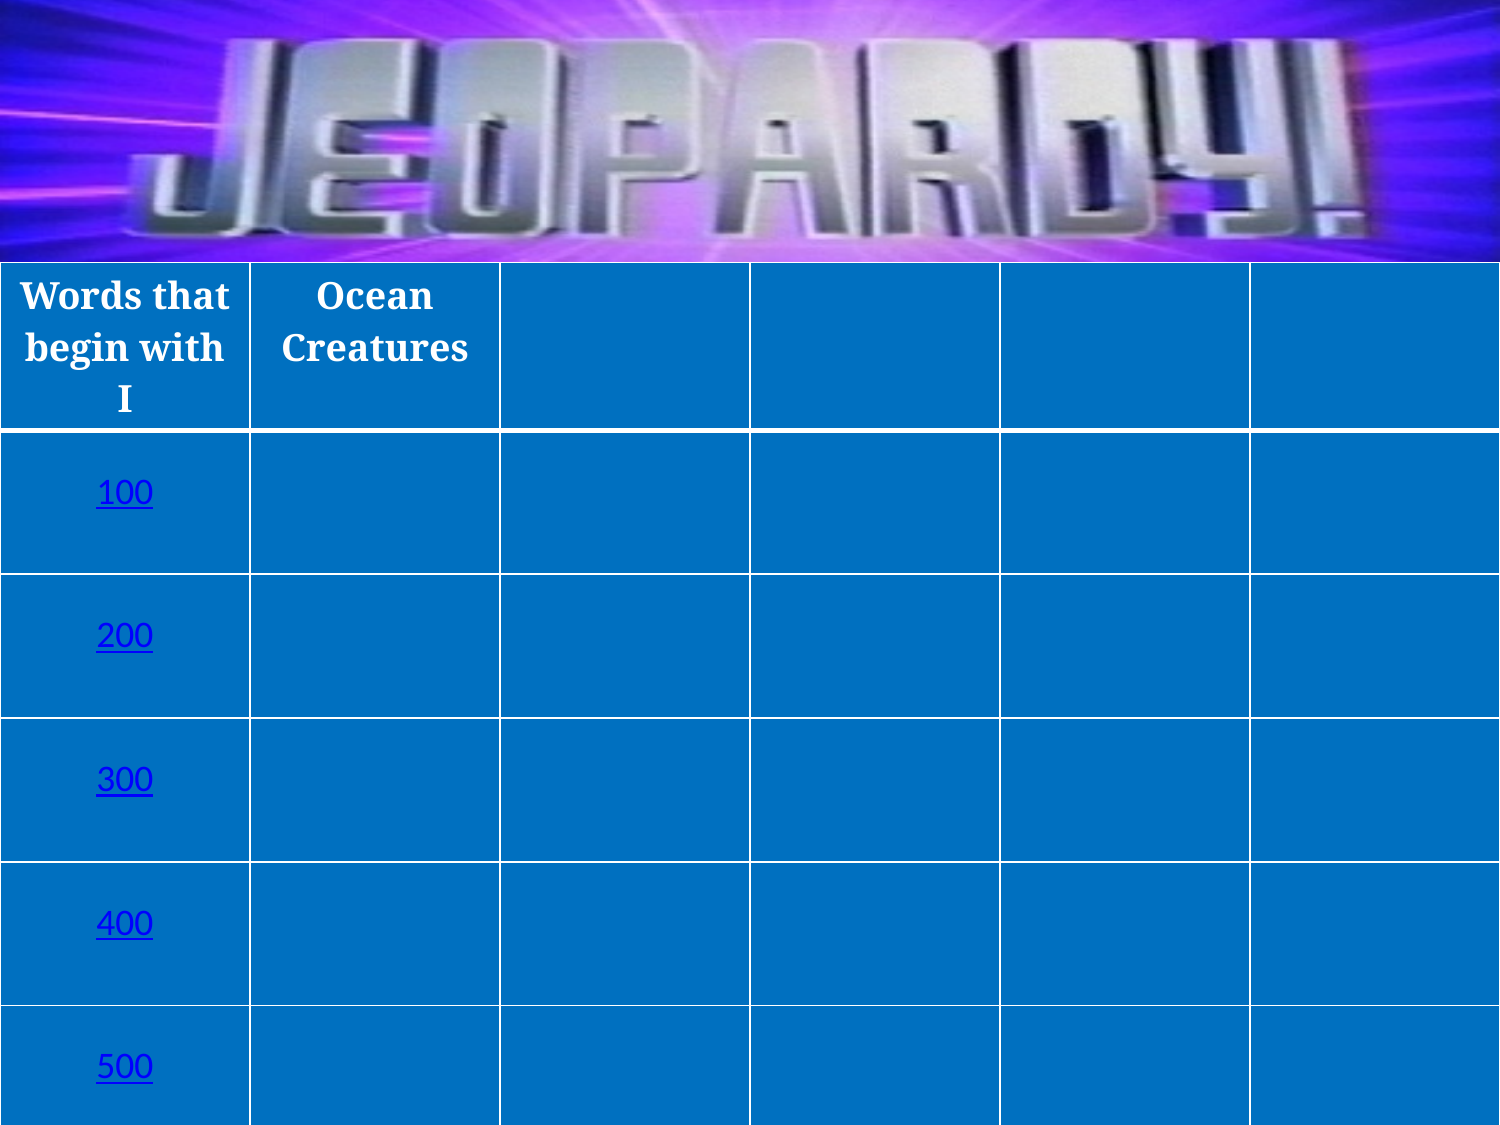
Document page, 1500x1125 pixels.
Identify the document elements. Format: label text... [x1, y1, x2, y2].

table_header Ocean Creatures [251, 272, 499, 428]
table_header [1001, 272, 1249, 428]
table_cell [751, 575, 999, 717]
table_cell 500 [1, 1006, 249, 1125]
table_cell [1001, 1006, 1249, 1125]
table_cell [251, 575, 499, 717]
table_cell [501, 433, 749, 573]
table_cell 200 [1, 575, 249, 717]
table_header [751, 272, 999, 428]
table_cell [501, 719, 749, 861]
table_cell 300 [1, 719, 249, 861]
table_cell [751, 863, 999, 1005]
table_cell [1001, 433, 1249, 573]
table_cell [501, 1006, 749, 1125]
table_header [501, 272, 749, 428]
table_cell [251, 863, 499, 1005]
table_cell [751, 719, 999, 861]
table_cell [1251, 433, 1499, 573]
table_cell [1251, 719, 1499, 861]
table_cell 100 [1, 433, 249, 573]
table_header Words that begin with I [1, 271, 249, 428]
table_cell [251, 433, 499, 573]
table_cell 400 [1, 863, 249, 1005]
table_cell [1001, 719, 1249, 861]
table_cell [251, 719, 499, 861]
table_cell [1251, 1006, 1499, 1125]
table_cell [751, 1006, 999, 1125]
table_cell [501, 575, 749, 717]
table_cell [1001, 863, 1249, 1005]
picture [0, 0, 1500, 263]
table_cell [1001, 575, 1249, 717]
table_cell [1251, 575, 1499, 717]
table_cell [1251, 863, 1499, 1005]
table_cell [501, 863, 749, 1005]
table_cell [751, 433, 999, 573]
table_cell [251, 1006, 499, 1125]
table_header [1251, 271, 1499, 428]
